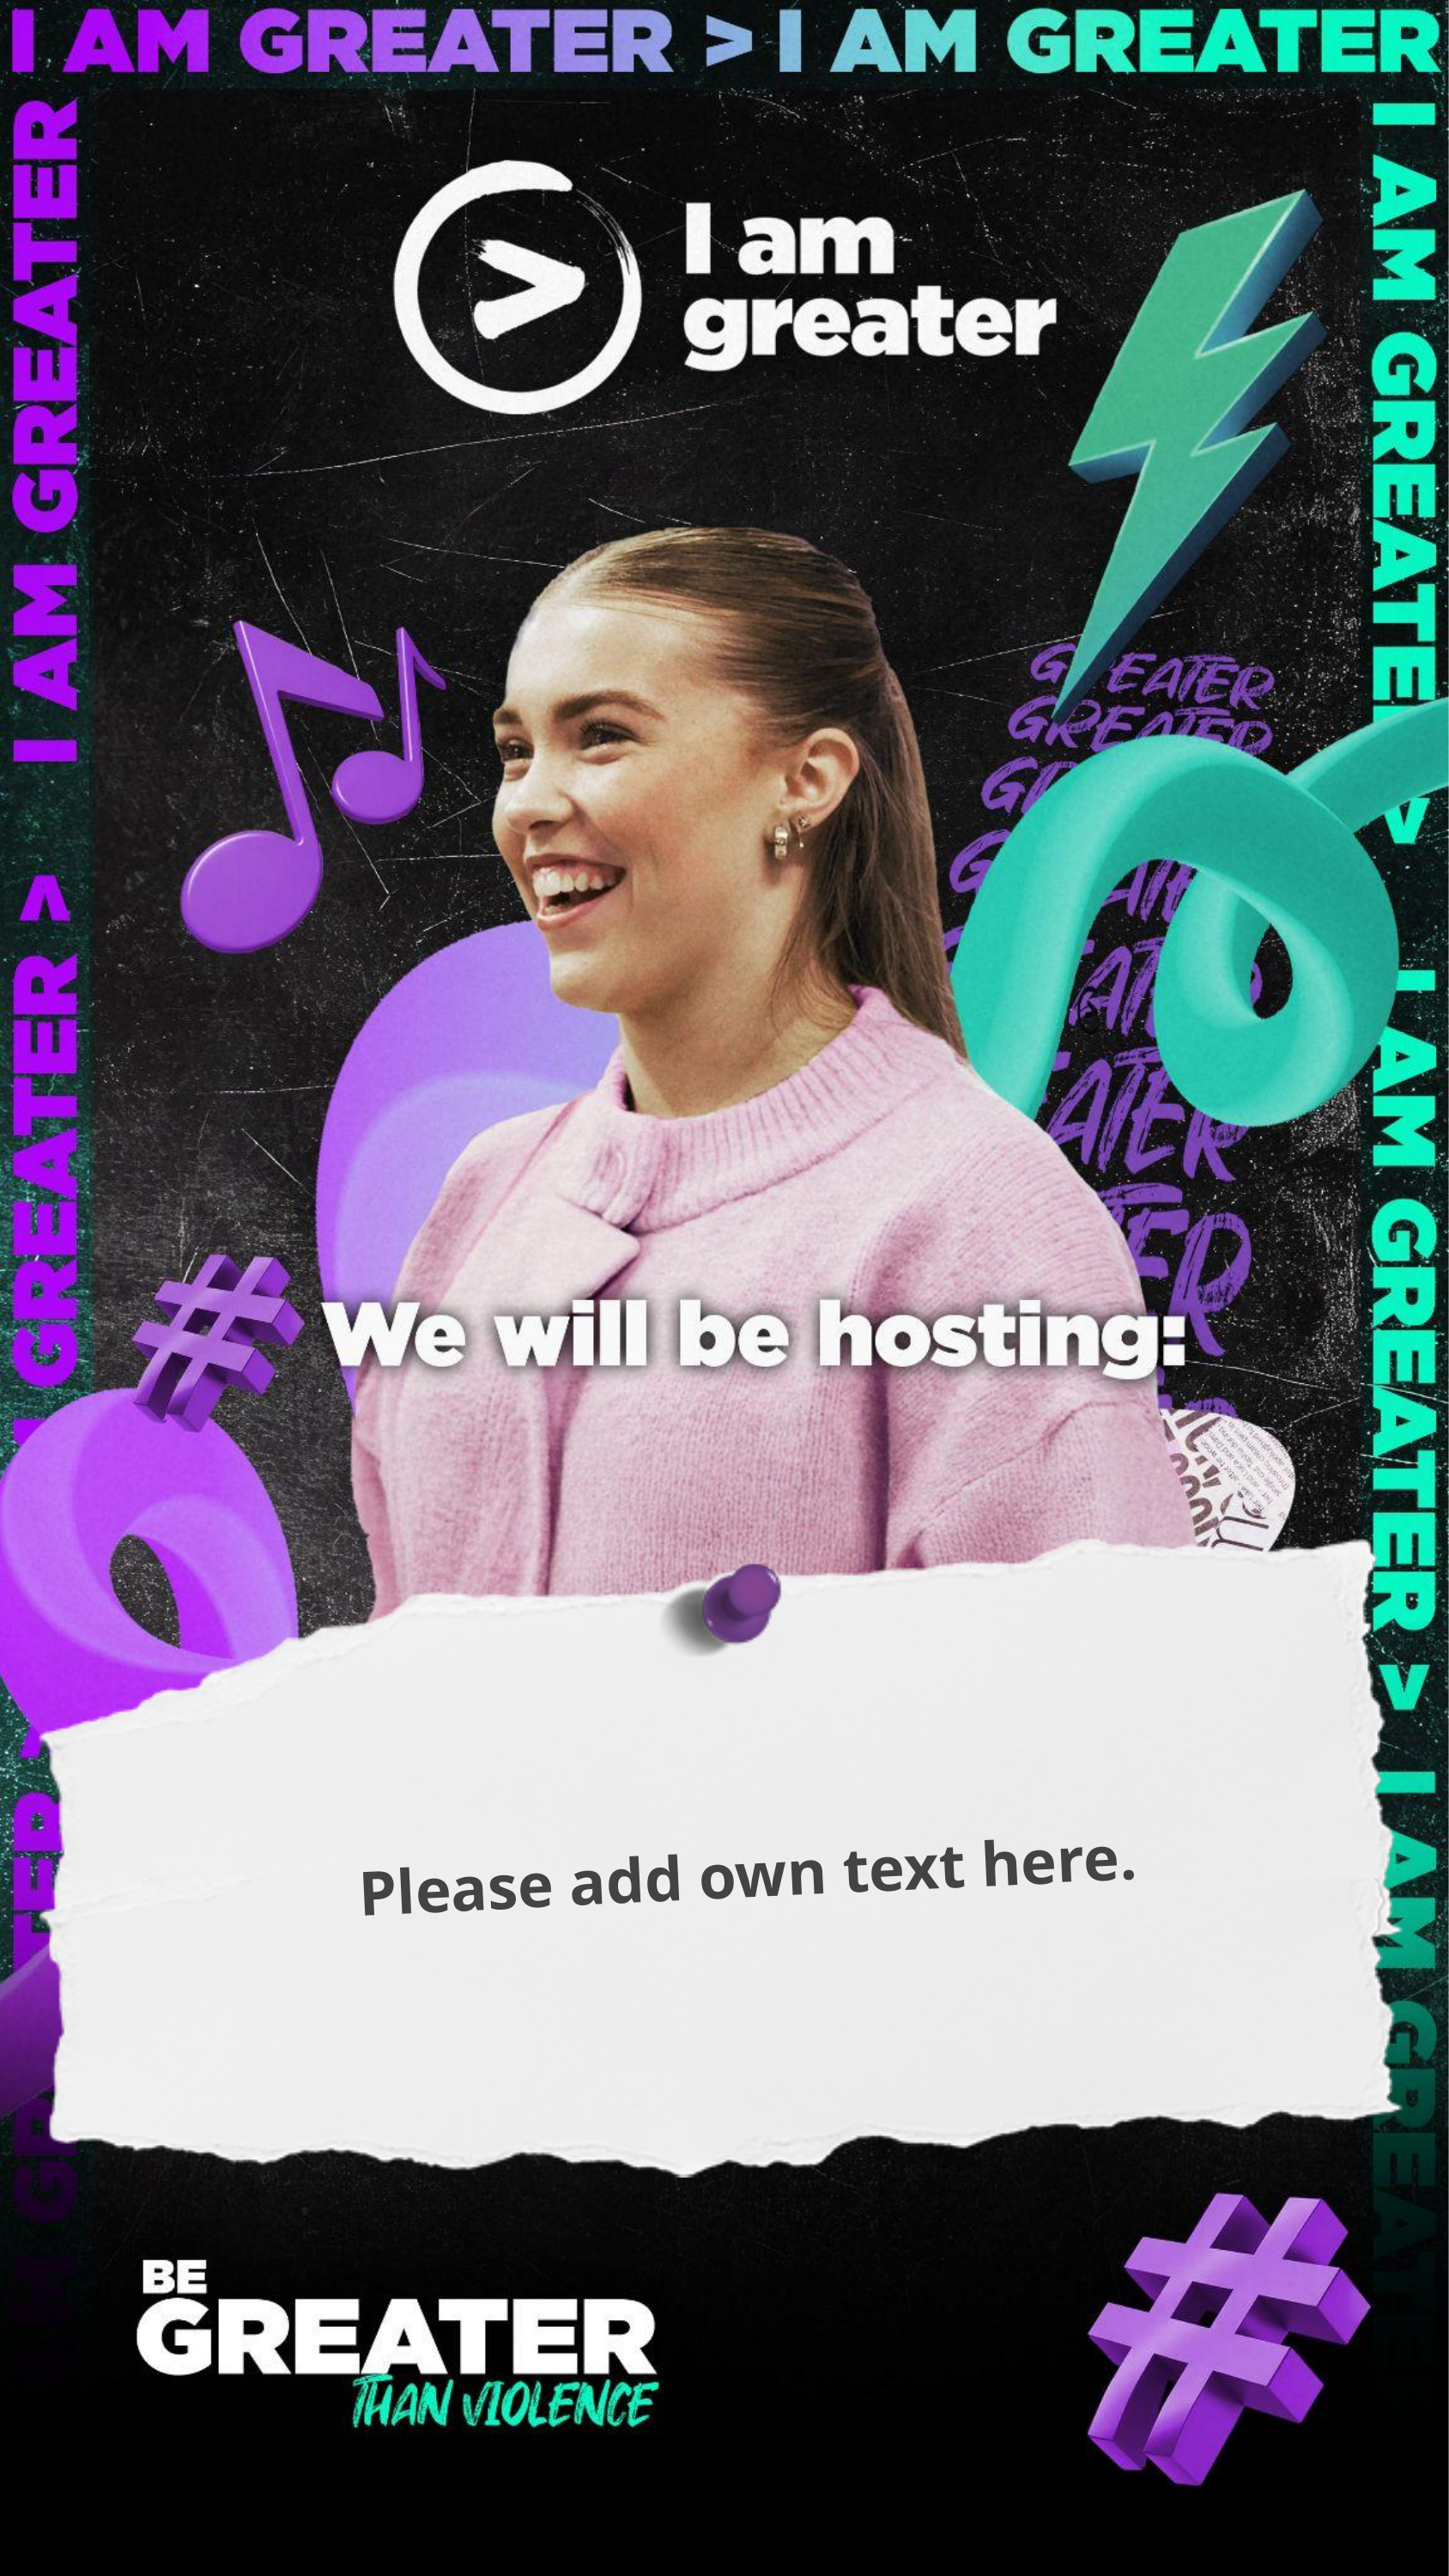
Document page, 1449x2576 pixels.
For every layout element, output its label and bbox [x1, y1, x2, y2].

picture [0, 0, 1449, 2576]
text_box [39, 1538, 1410, 2178]
